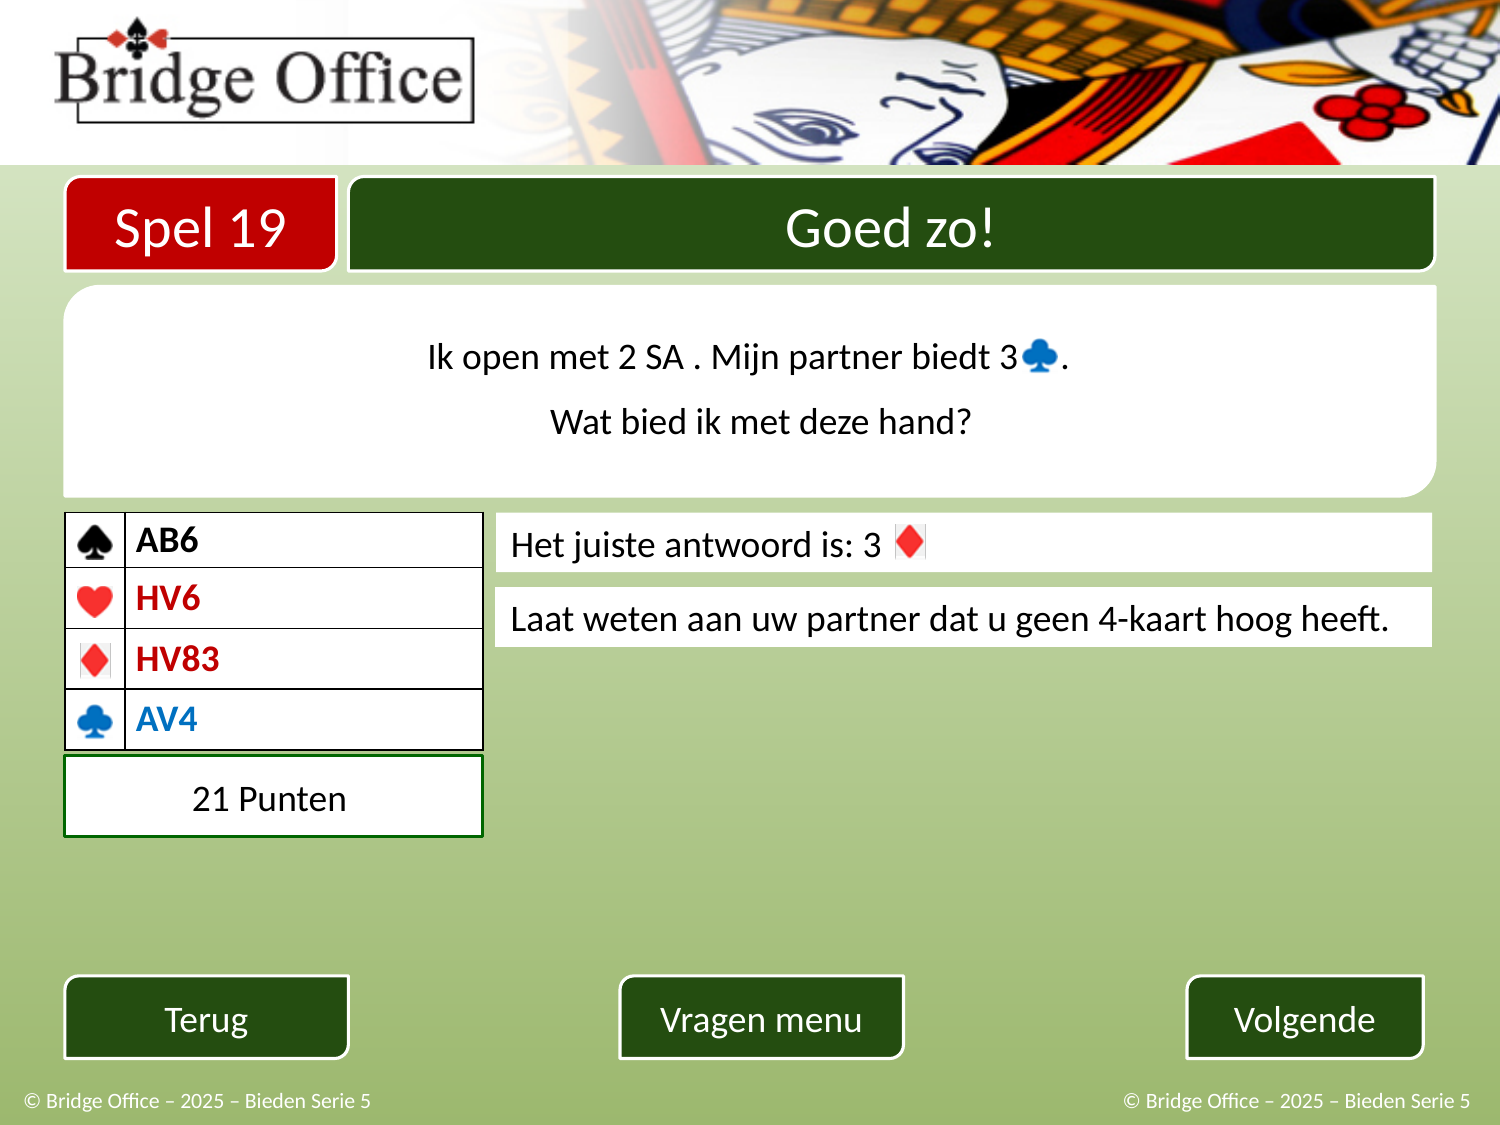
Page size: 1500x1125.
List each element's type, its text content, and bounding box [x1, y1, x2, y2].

text_box Wat bied ik met deze hand? [528, 389, 995, 450]
picture [77, 643, 114, 679]
table_cell [66, 568, 124, 628]
picture [892, 524, 928, 561]
table_cell HV83 [126, 629, 482, 688]
table_cell AV4 [126, 690, 482, 749]
text_box Laat weten aan uw partner dat u geen 4-kaart hoog heeft. [495, 587, 1432, 647]
table_header [66, 513, 124, 567]
text_box 21 Punten [63, 754, 484, 838]
picture [77, 524, 114, 561]
table_header AB6 [126, 513, 482, 567]
text_box Volgende [1185, 974, 1425, 1061]
text_box © Bridge Office – 2025 – Bieden Serie 5 [1107, 1079, 1500, 1121]
text_box Goed zo! [346, 178, 1437, 273]
table_cell [66, 690, 124, 749]
picture [77, 585, 114, 618]
text_box [63, 284, 1437, 498]
picture [1022, 338, 1059, 374]
text_box Het juiste antwoord is: 3 [496, 512, 1433, 573]
picture [0, 0, 1500, 166]
text_box Terug [63, 974, 350, 1061]
table_cell [66, 629, 124, 688]
text_box Ik open met 2 SA . Mijn partner biedt 3 . [394, 324, 1104, 385]
table_cell HV6 [126, 568, 482, 628]
picture [77, 703, 114, 740]
text_box Spel 19 [63, 178, 339, 273]
text_box Vragen menu [618, 974, 906, 1061]
text_box © Bridge Office – 2025 – Bieden Serie 5 [8, 1079, 393, 1121]
